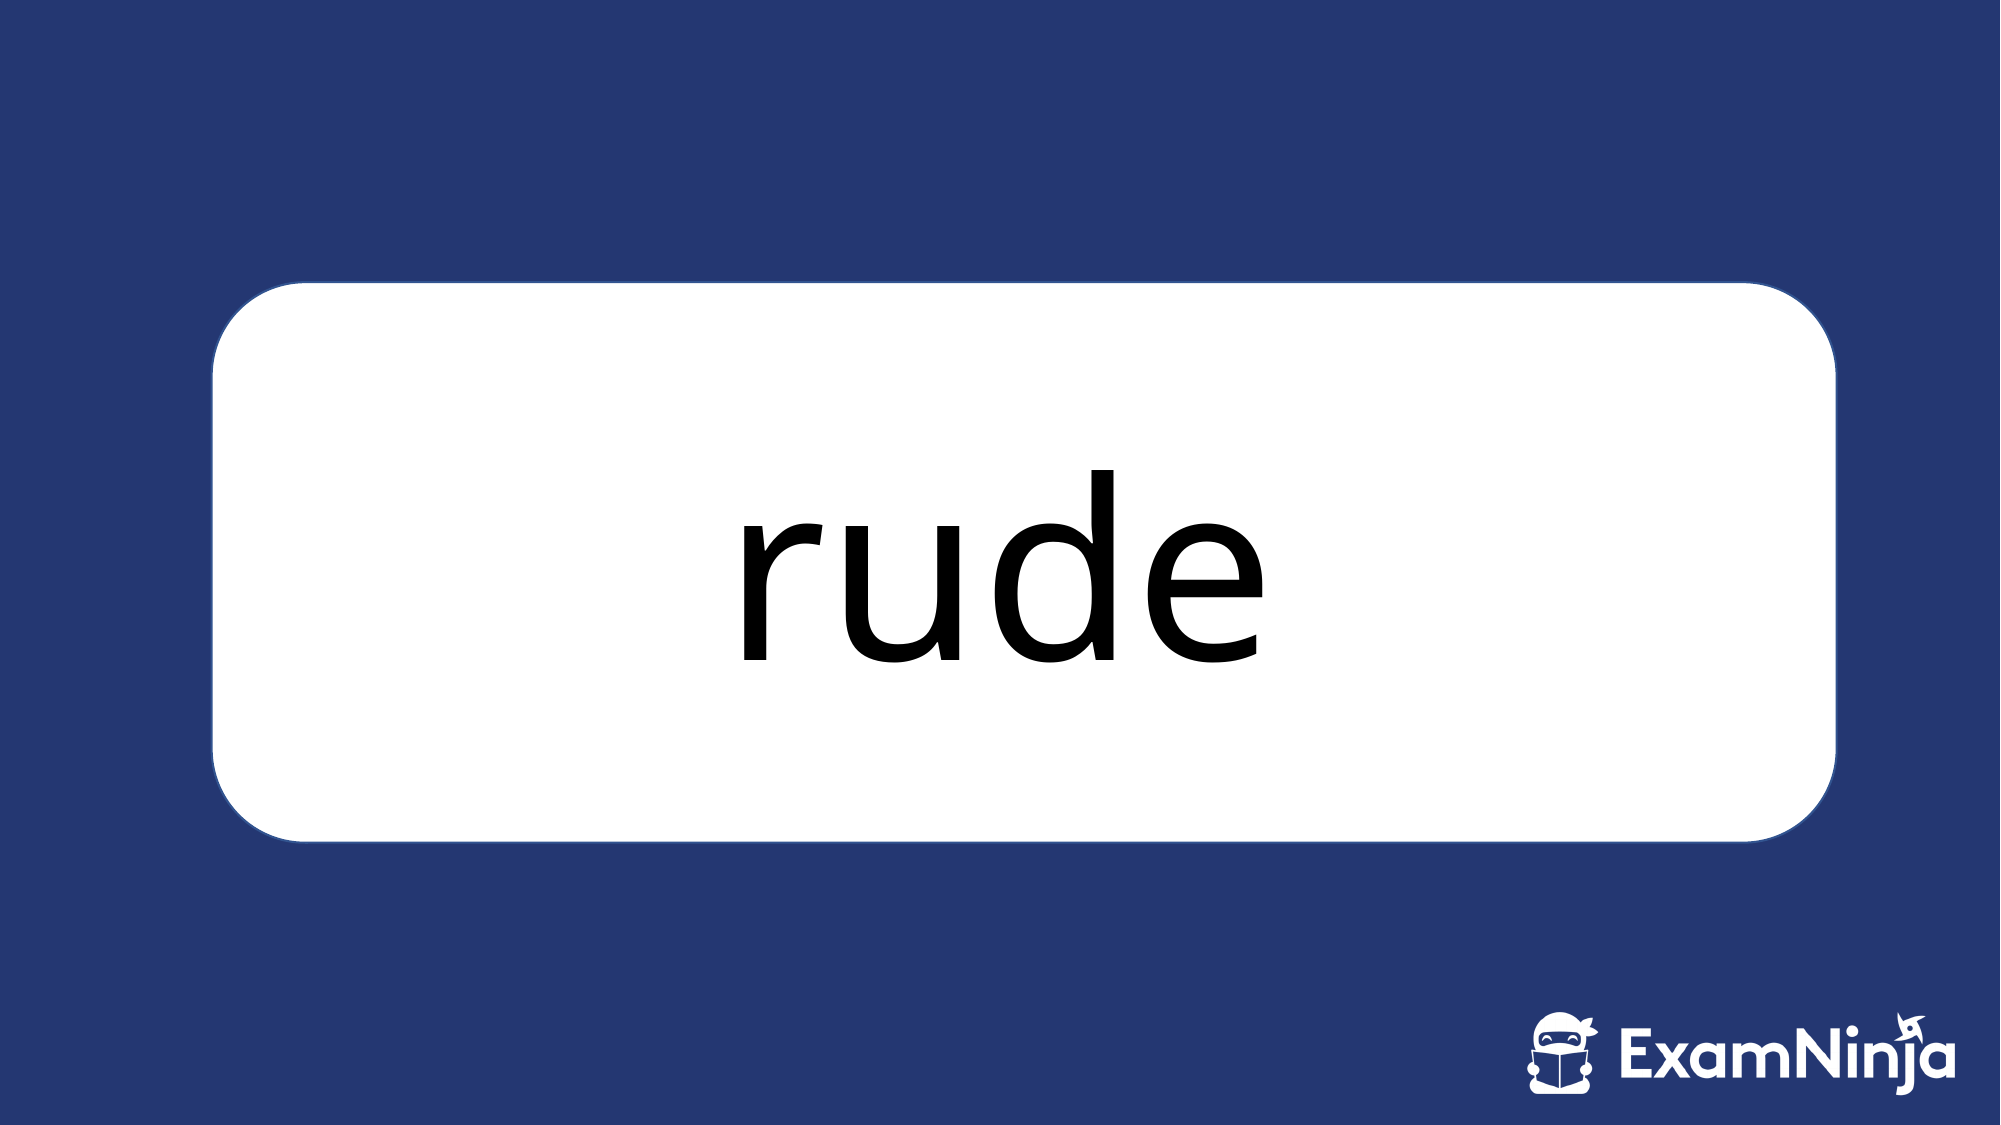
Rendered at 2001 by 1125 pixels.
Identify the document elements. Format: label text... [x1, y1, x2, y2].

text_box rude [143, 403, 1857, 719]
text_box [210, 281, 1838, 403]
picture [1501, 1003, 1979, 1102]
text_box [210, 719, 1838, 844]
